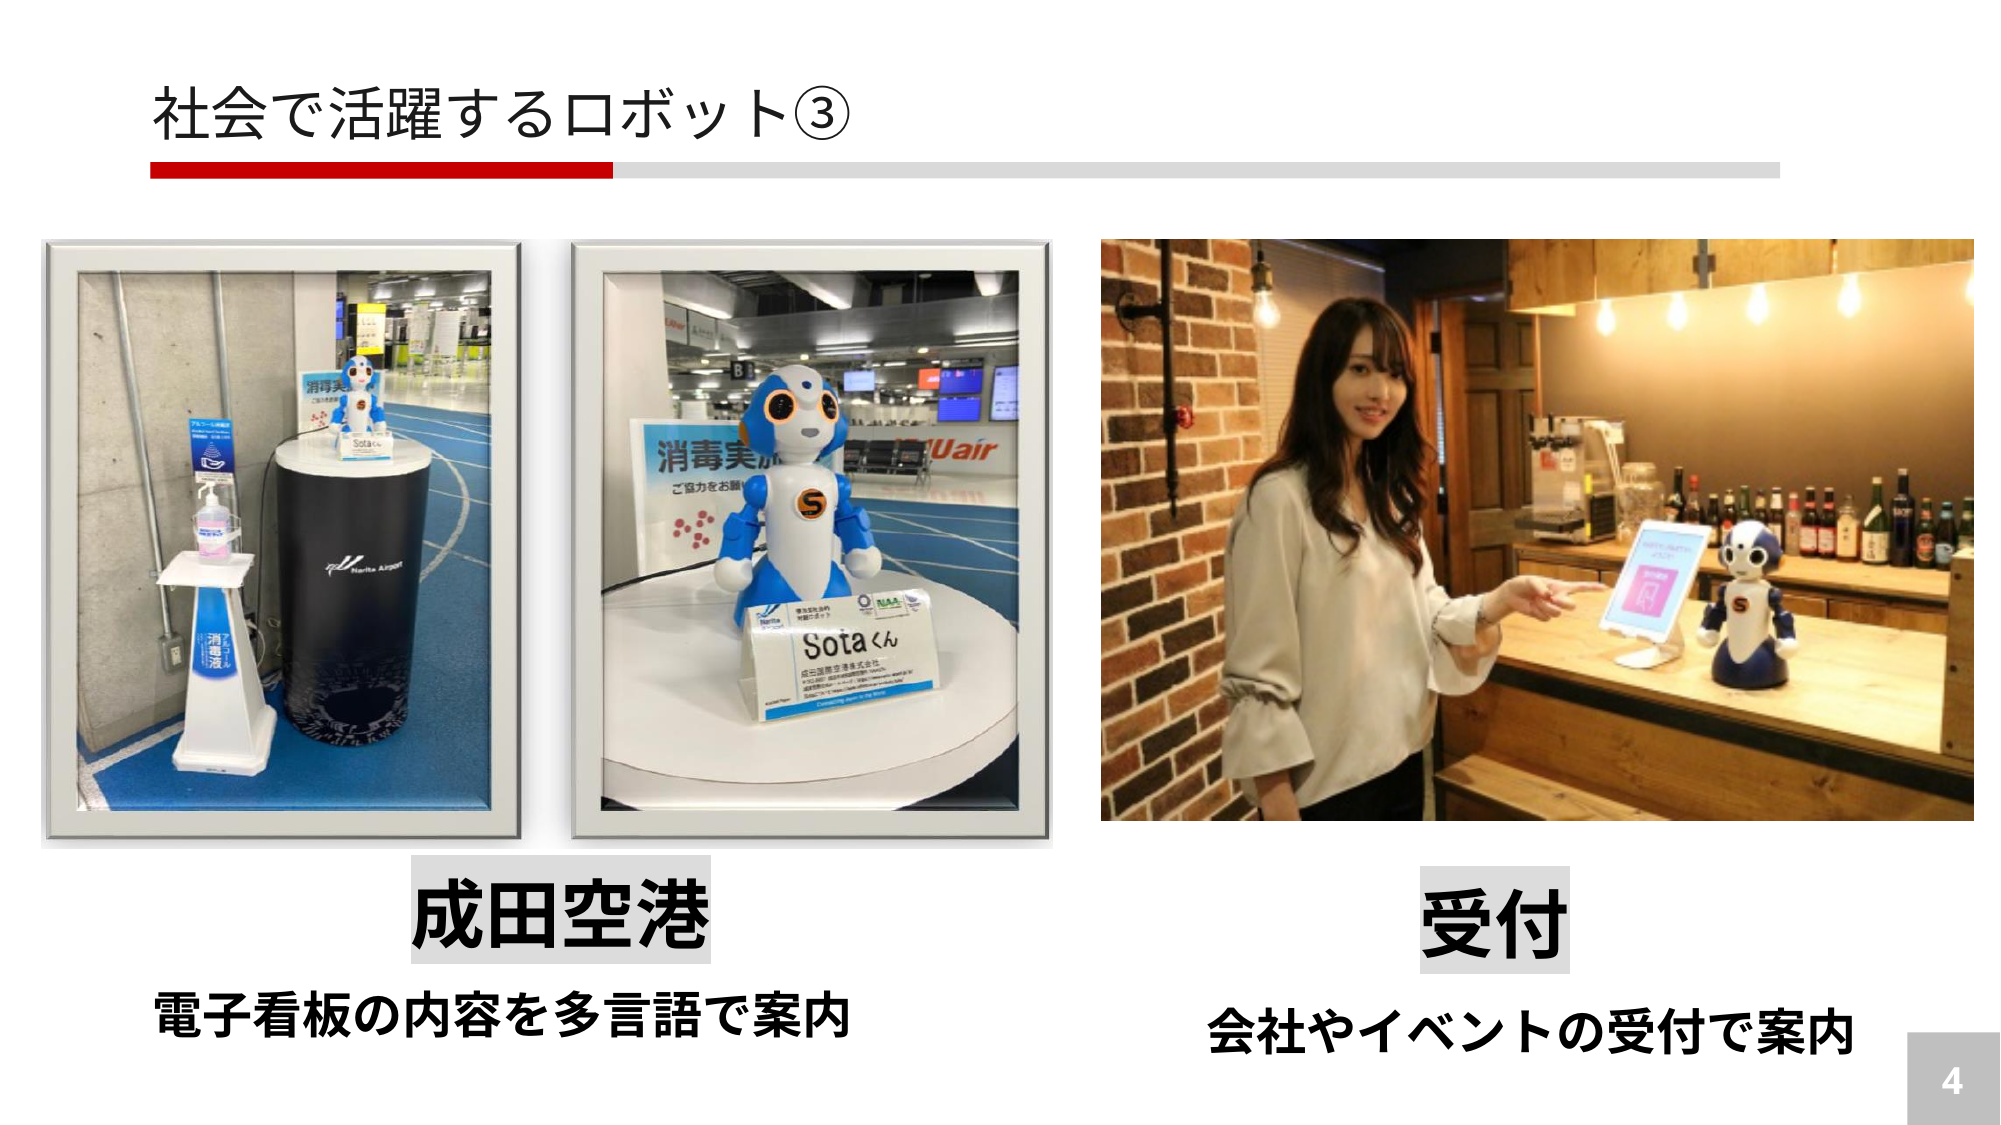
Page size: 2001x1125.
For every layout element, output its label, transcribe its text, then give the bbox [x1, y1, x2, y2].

text_box 受付 [1405, 870, 1670, 976]
slide_number 4 [1906, 1049, 1999, 1110]
text_box 社会で活躍するロボット③ [137, 56, 1793, 176]
text_box 電子看板の内容を多言語で案内 [137, 976, 957, 1052]
picture [41, 239, 1053, 850]
text_box 会社やイベントの受付で案内 [1191, 992, 1884, 1068]
text_box 成田空港 [395, 859, 813, 965]
picture [1101, 239, 1974, 821]
